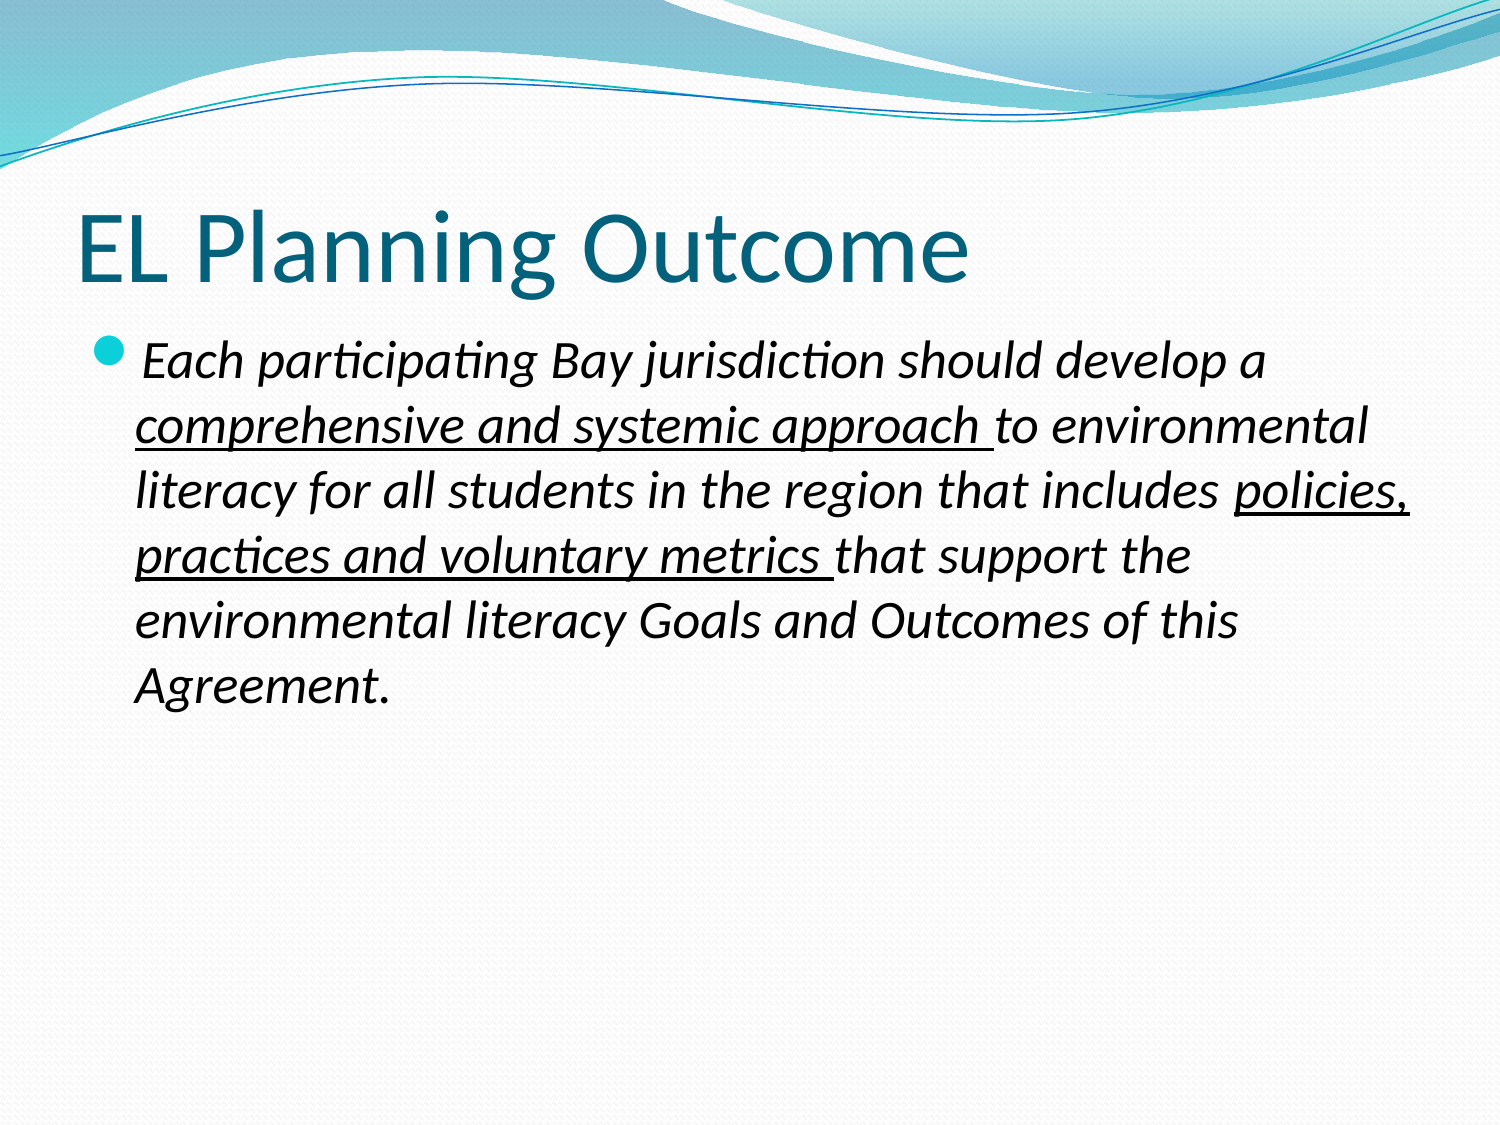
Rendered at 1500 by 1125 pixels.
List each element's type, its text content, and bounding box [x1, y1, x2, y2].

title EL Planning Outcome [75, 115, 1425, 303]
list Each participating Bay jurisdiction should develop a comprehensive and systemic approach to environmental literacy for all students in the region that includes policies, practices and voluntary metrics that support the environmental literacy Goals and Outcomes of this Agreement. [75, 317, 1425, 1038]
